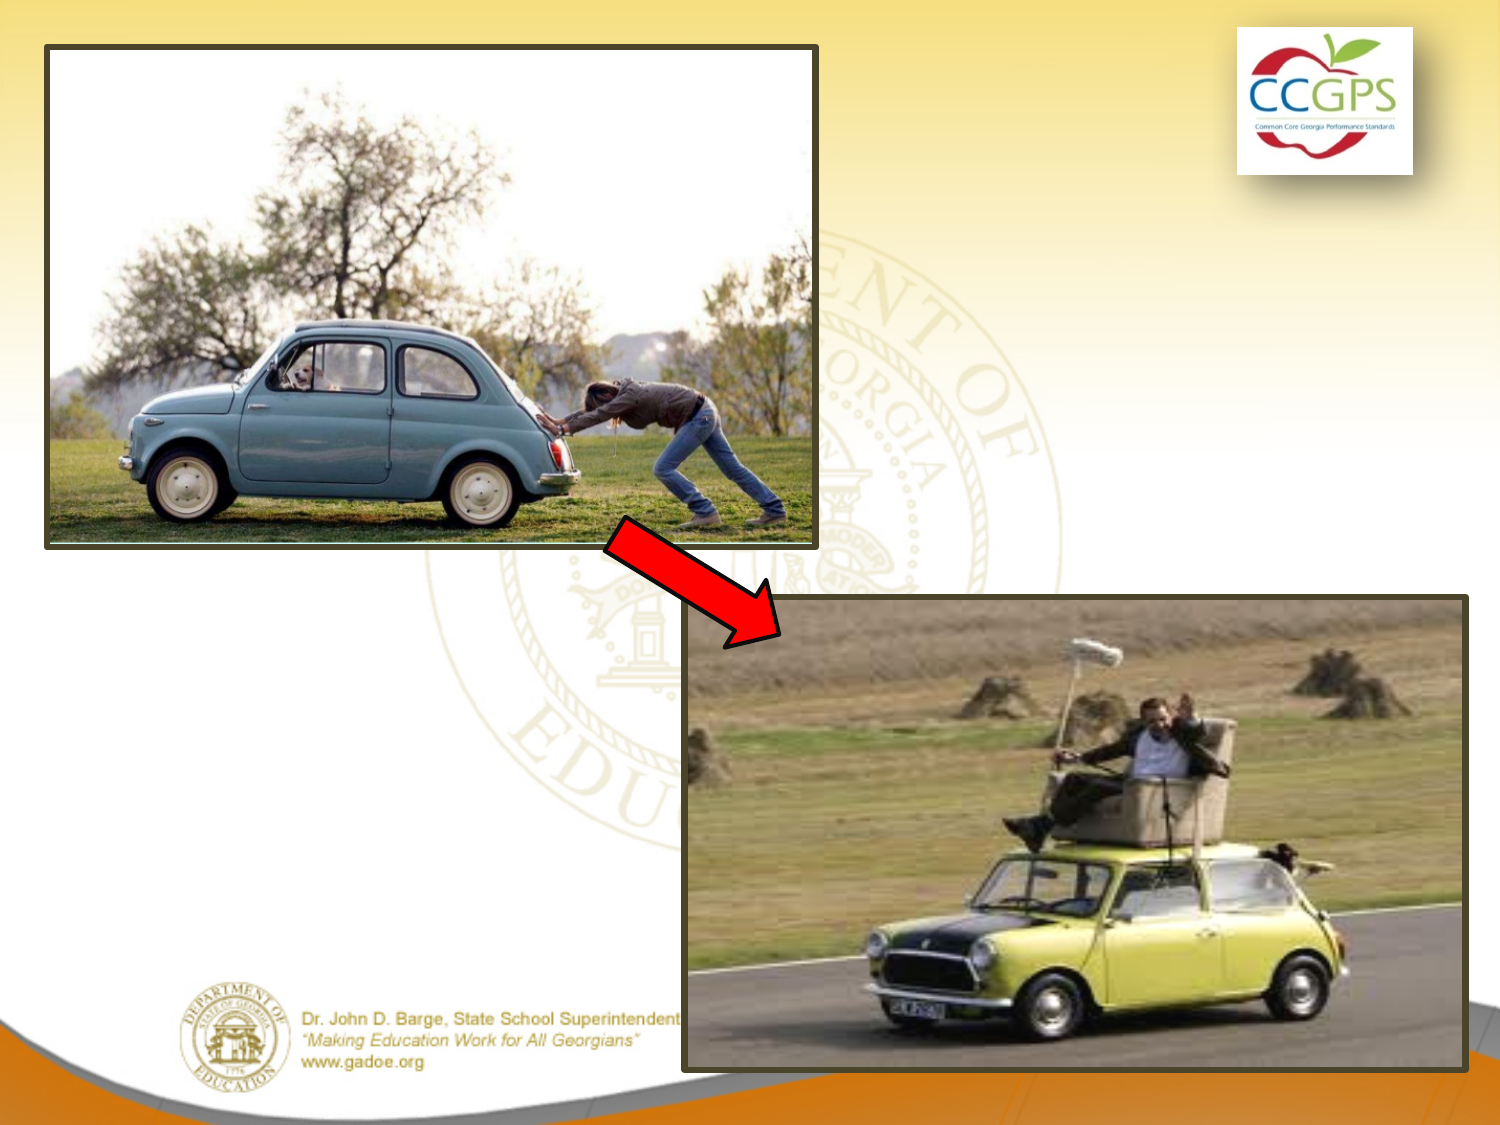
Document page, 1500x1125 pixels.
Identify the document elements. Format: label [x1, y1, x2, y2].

picture [0, 0, 1500, 1125]
text_box [49, 49, 1463, 1067]
